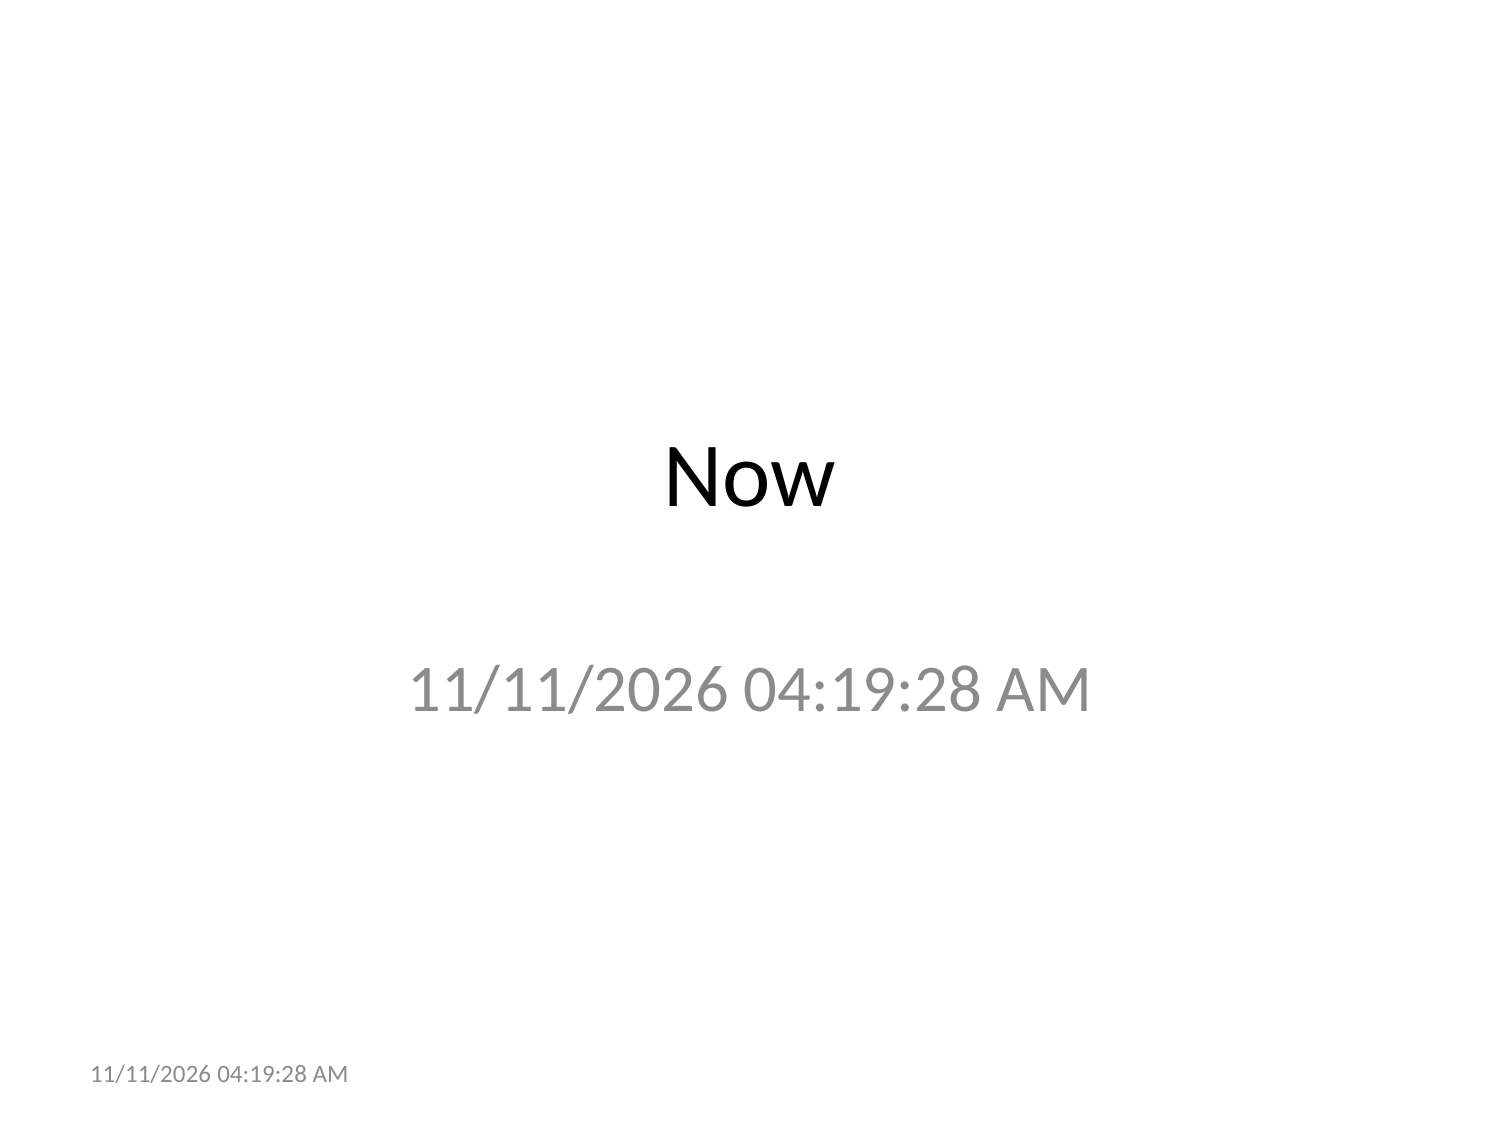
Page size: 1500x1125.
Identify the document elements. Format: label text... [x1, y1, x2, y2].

subtitle 2011-12-19 10:20:04 AM [225, 637, 1275, 925]
title Now [112, 349, 1388, 591]
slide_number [75, 1042, 425, 1103]
